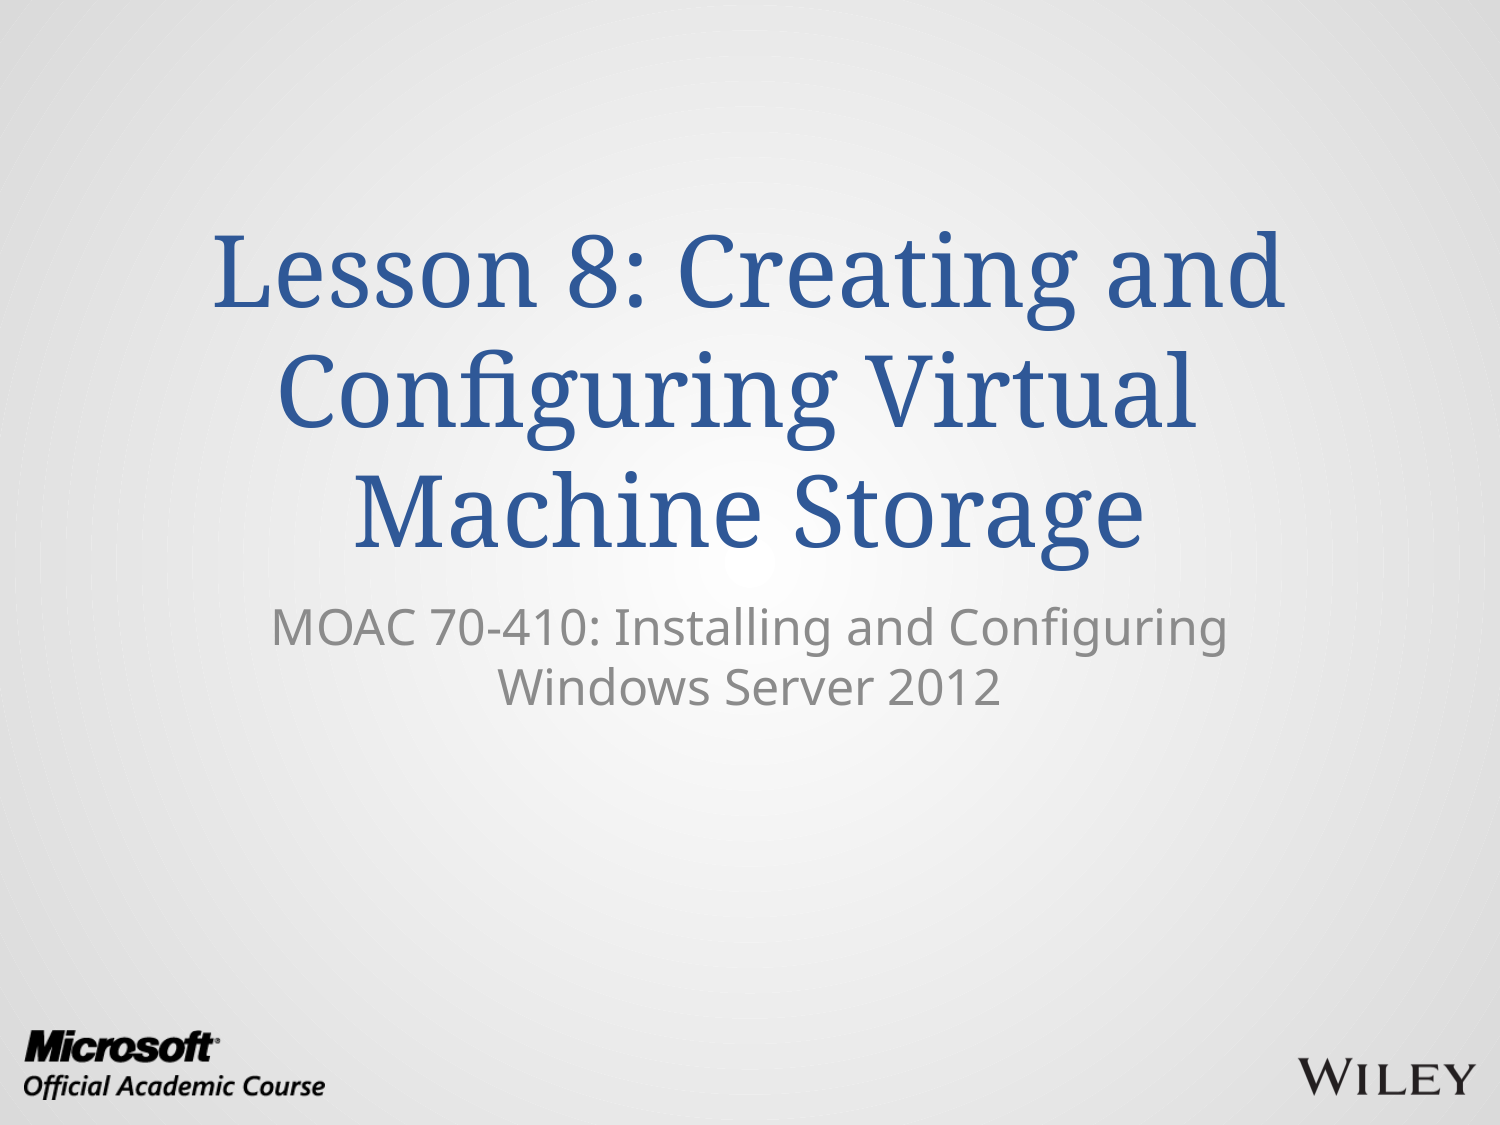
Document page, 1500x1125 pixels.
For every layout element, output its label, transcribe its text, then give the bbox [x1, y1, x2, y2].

picture [1268, 1029, 1500, 1125]
picture [24, 1030, 326, 1101]
subtitle MOAC 70-410: Installing and Configuring Windows Server 2012 [225, 587, 1275, 788]
title Lesson 8: Creating and Configuring Virtual Machine Storage [112, 200, 1388, 575]
